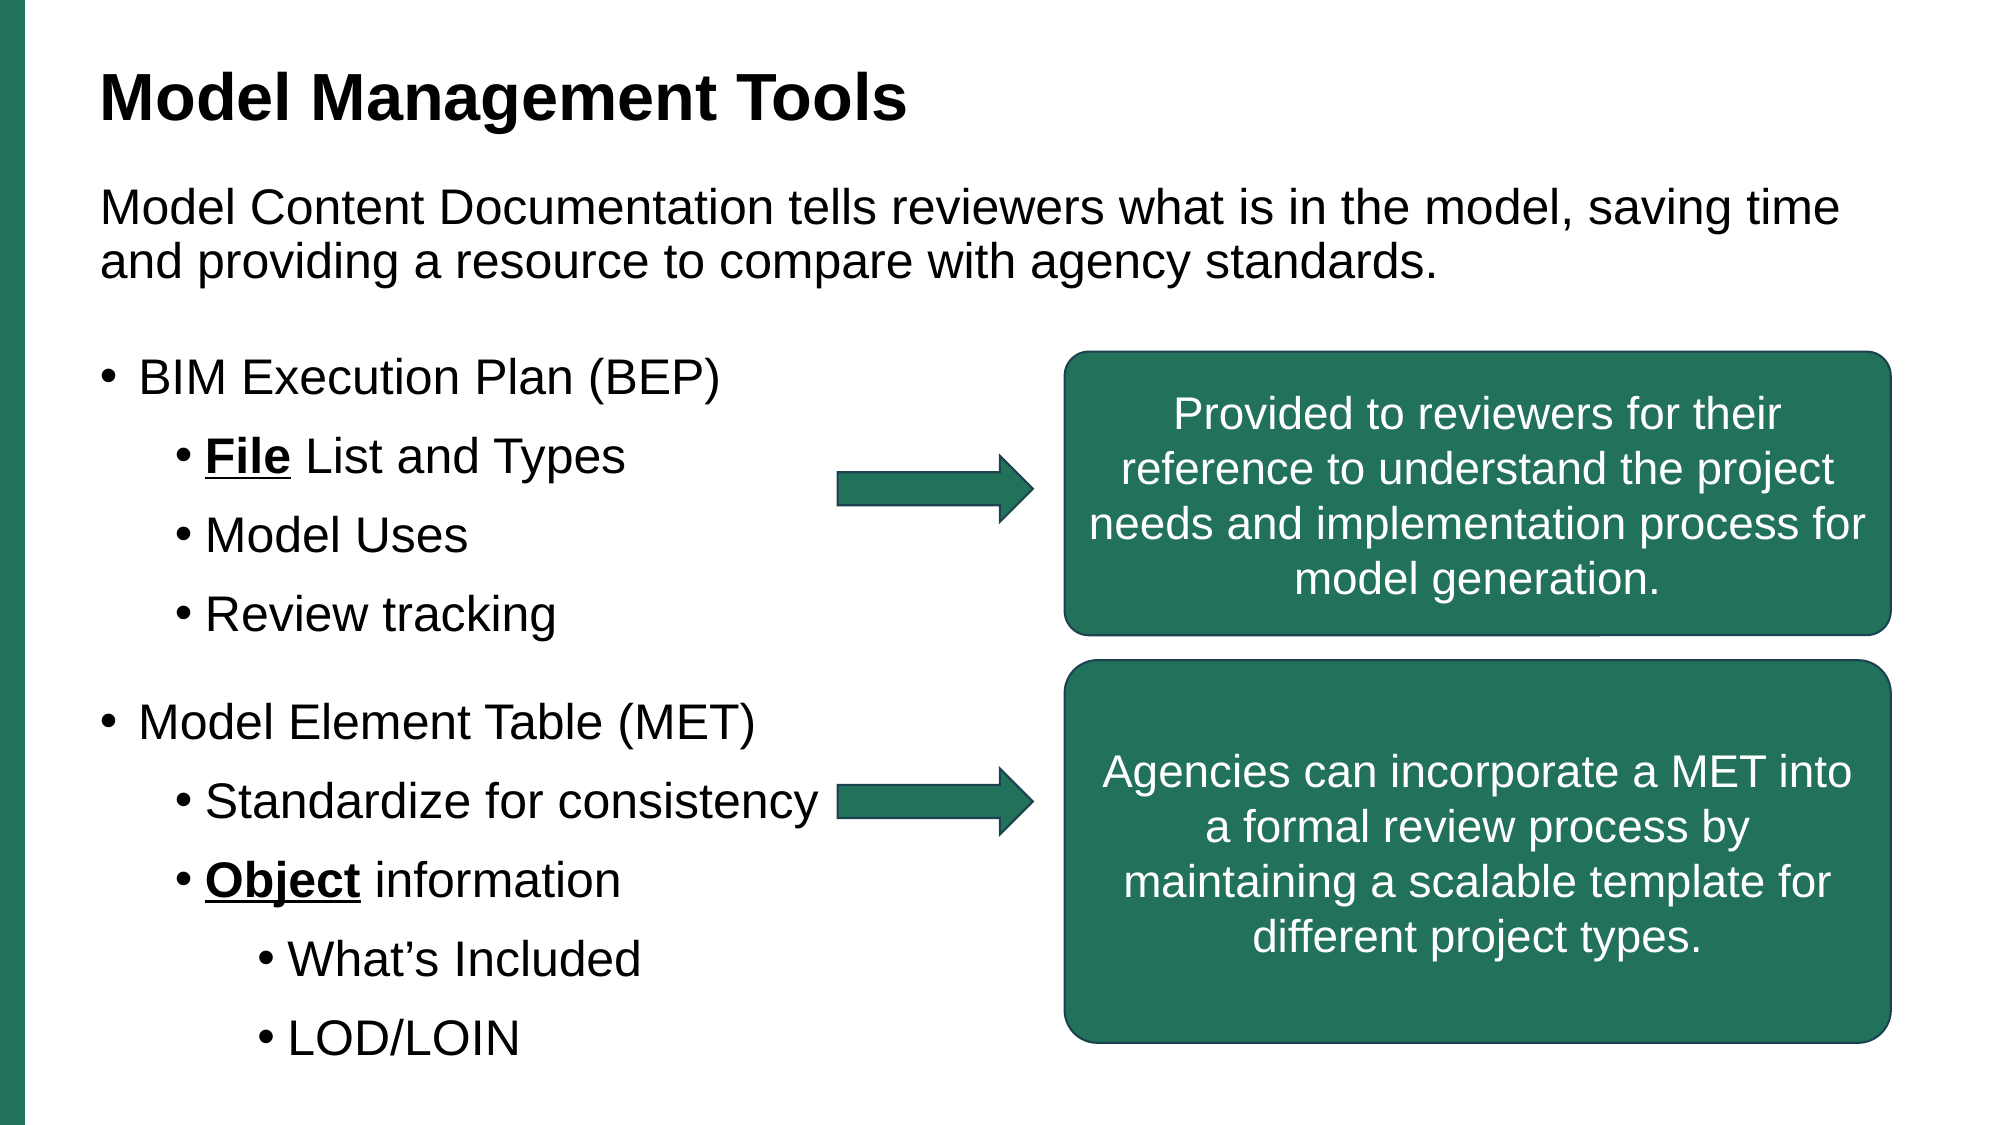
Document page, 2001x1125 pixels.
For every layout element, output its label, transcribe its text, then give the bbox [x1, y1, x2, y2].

list BIM Execution Plan (BEP) File List and Types Model Uses Review tracking [99, 351, 936, 661]
text_box [836, 453, 1035, 525]
text_box Agencies can incorporate a MET into a formal review process by maintaining a scalable template for different project types. [1063, 659, 1892, 1044]
text_box Provided to reviewers for their reference to understand the project needs and implementation process for model generation. [1063, 350, 1892, 637]
title Model Management Tools [99, 62, 1900, 181]
text_box Model Element Table (MET) Standardize for consistency Object information What’s Included LOD/LOIN [99, 696, 936, 1098]
text_box Model Content Documentation tells reviewers what is in the model, saving time and providing a resource to compare with agency standards. [99, 181, 1938, 374]
text_box [836, 765, 1035, 838]
